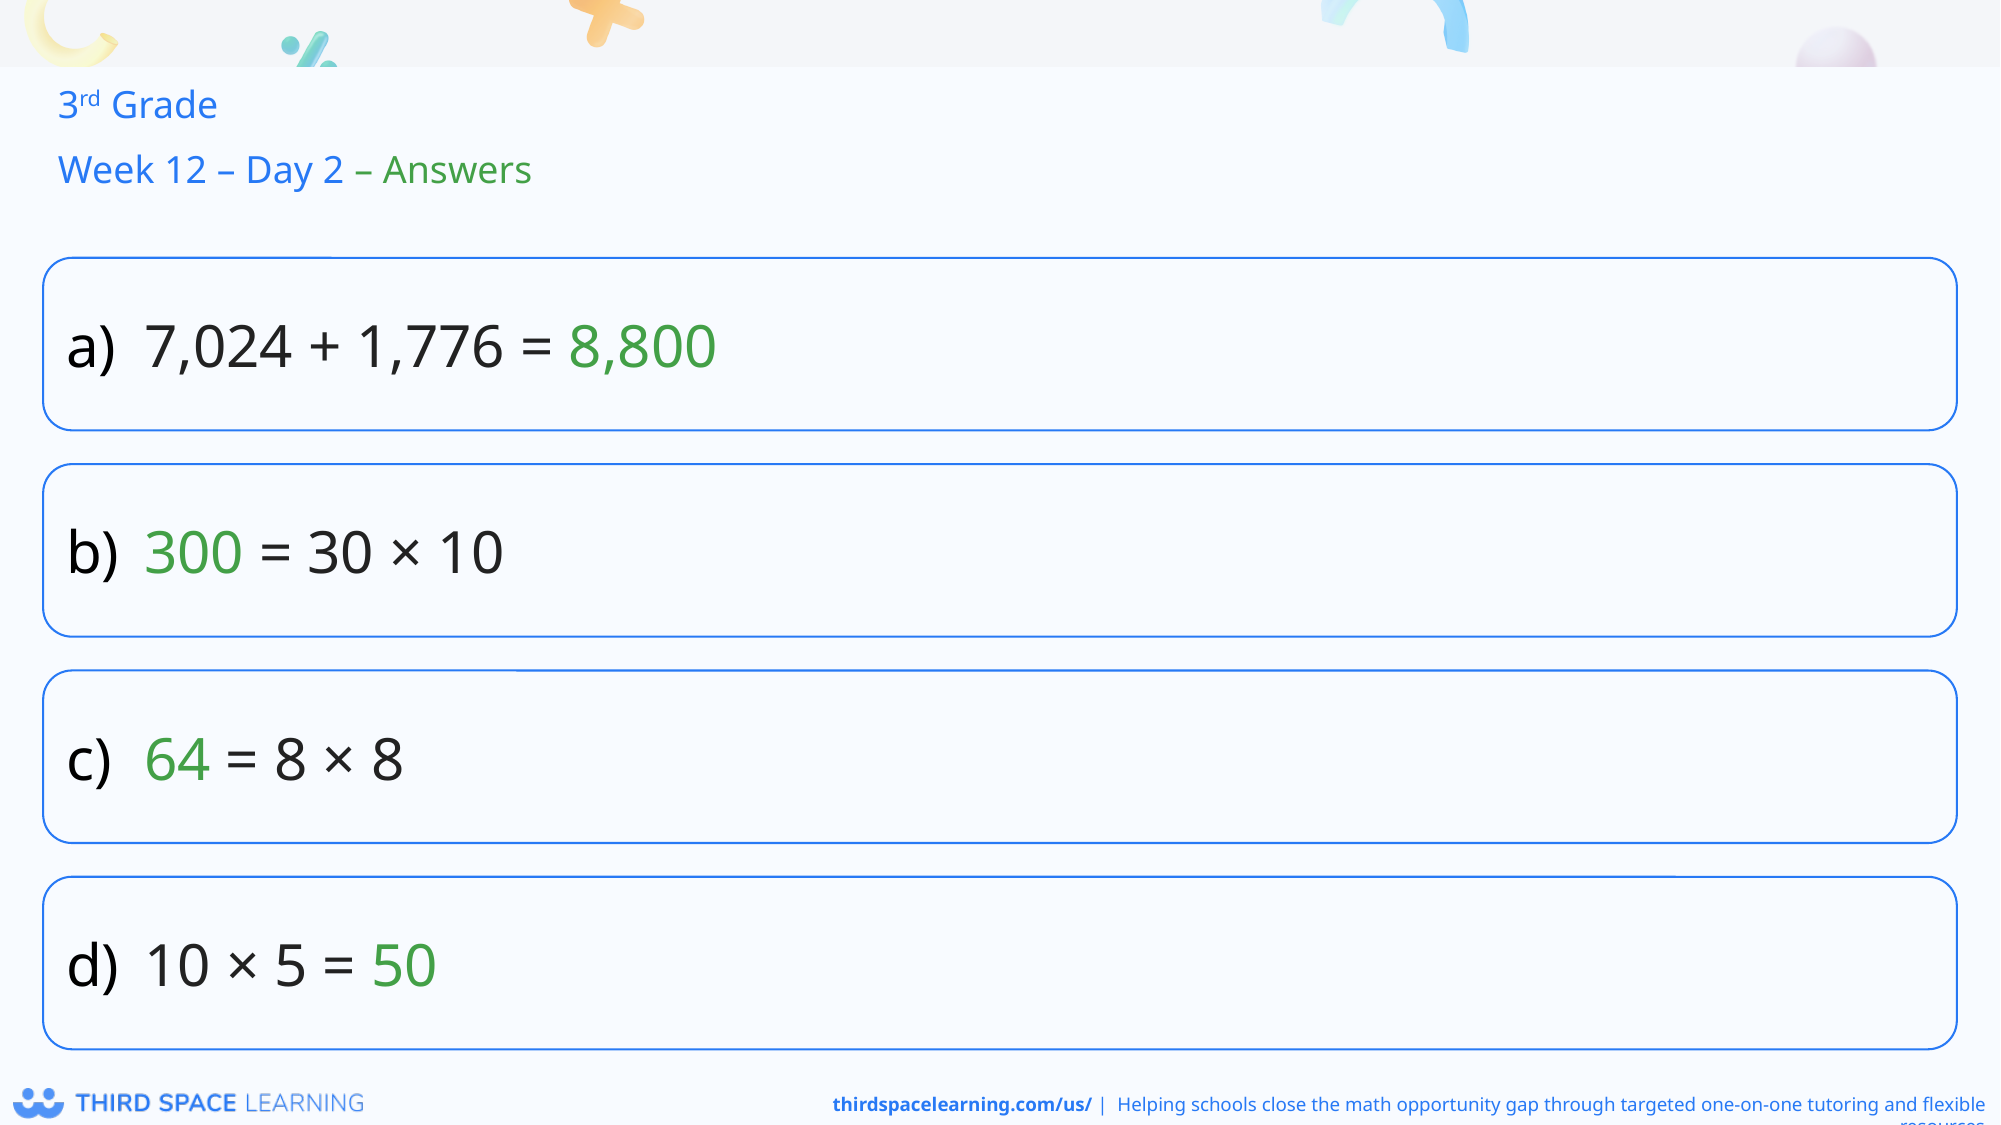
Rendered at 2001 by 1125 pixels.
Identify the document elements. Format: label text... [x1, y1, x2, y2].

text_box 3rd Grade Week 12 – Day 2 – Answers [43, 73, 705, 212]
list 7,024 + 1,776 = 8,800 [129, 272, 1939, 416]
picture [13, 1088, 365, 1119]
list 64 = 8 × 8 [129, 684, 1939, 829]
list 300 = 30 × 10 [129, 478, 1939, 623]
list 10 × 5 = 50 [129, 891, 1939, 1035]
picture [0, 0, 2000, 67]
